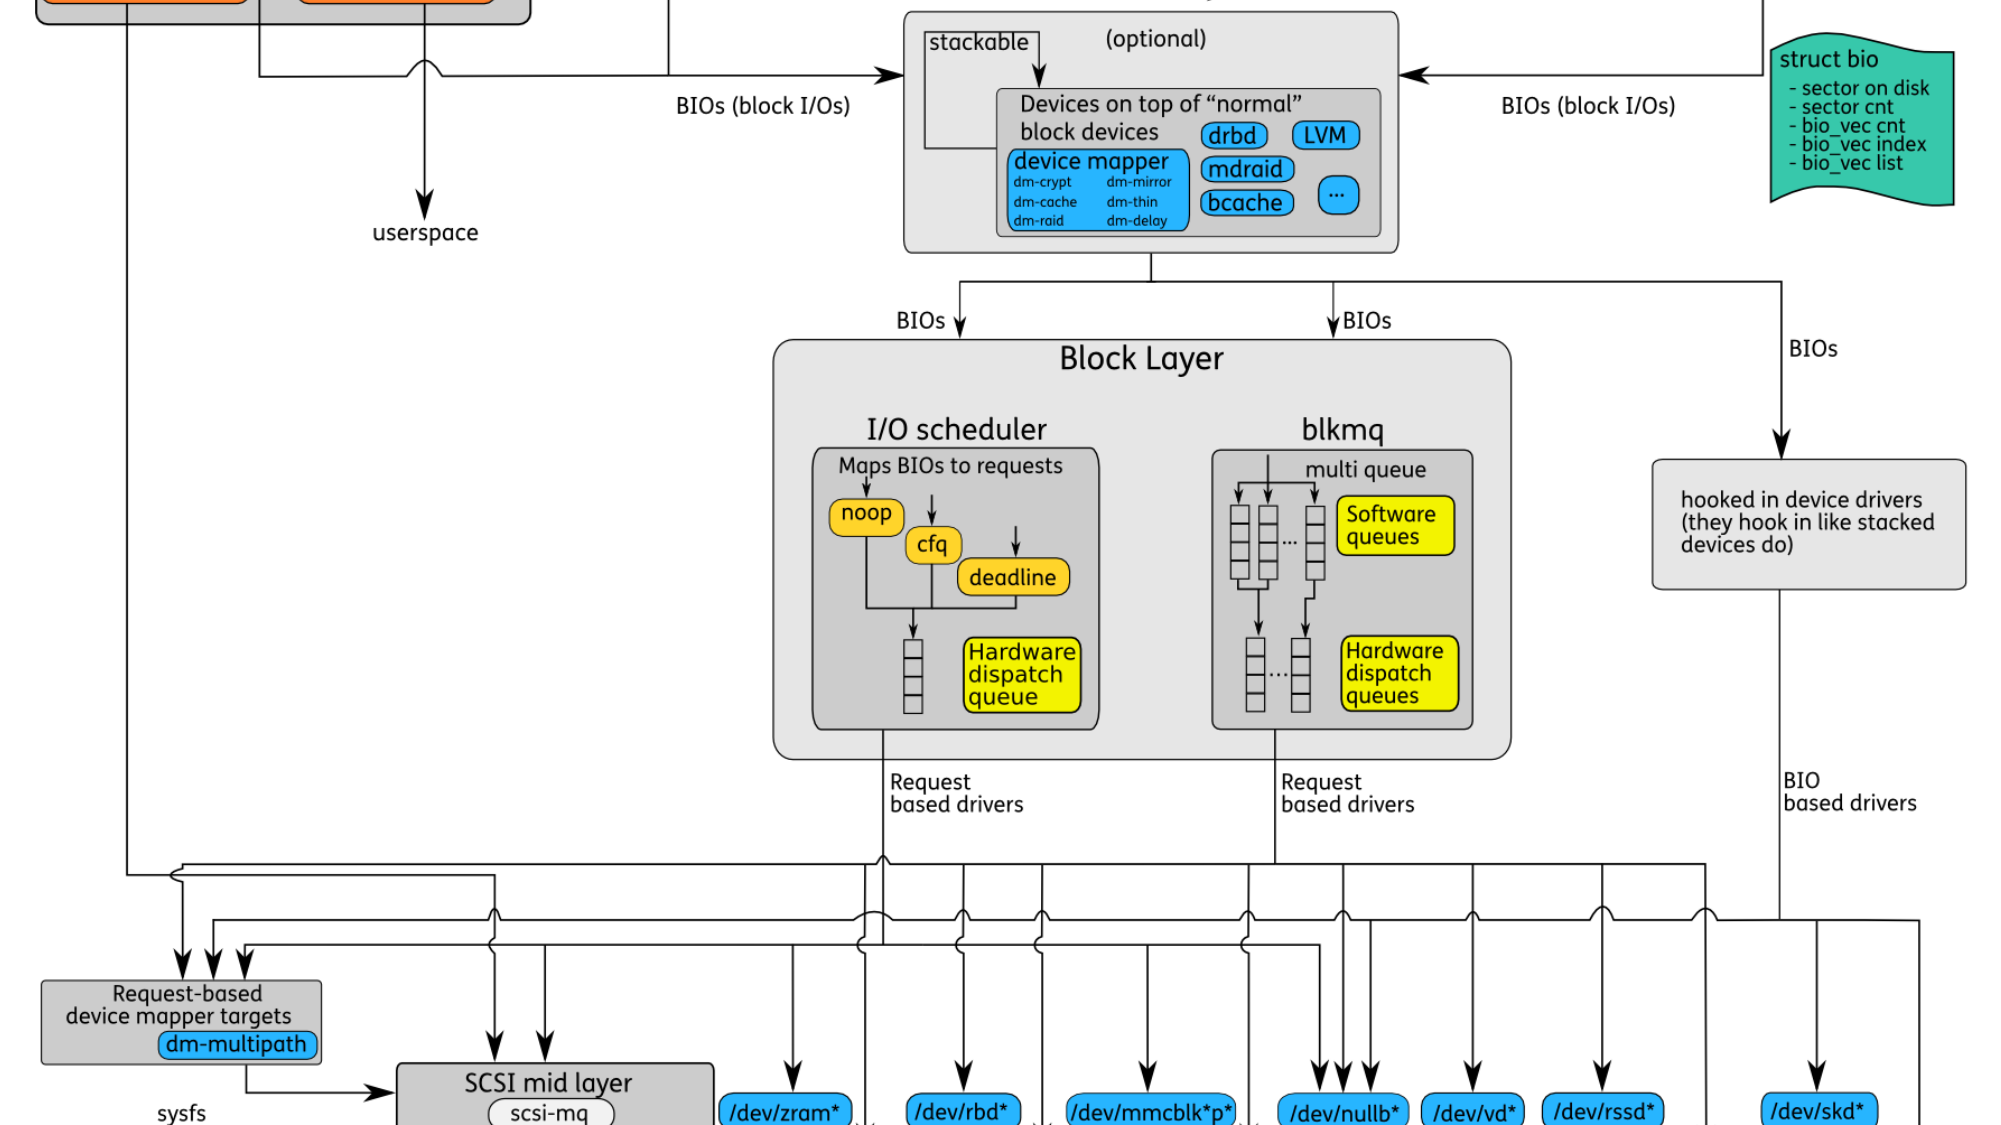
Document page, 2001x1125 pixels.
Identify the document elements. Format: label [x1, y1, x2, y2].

list [15, 0, 1981, 1125]
